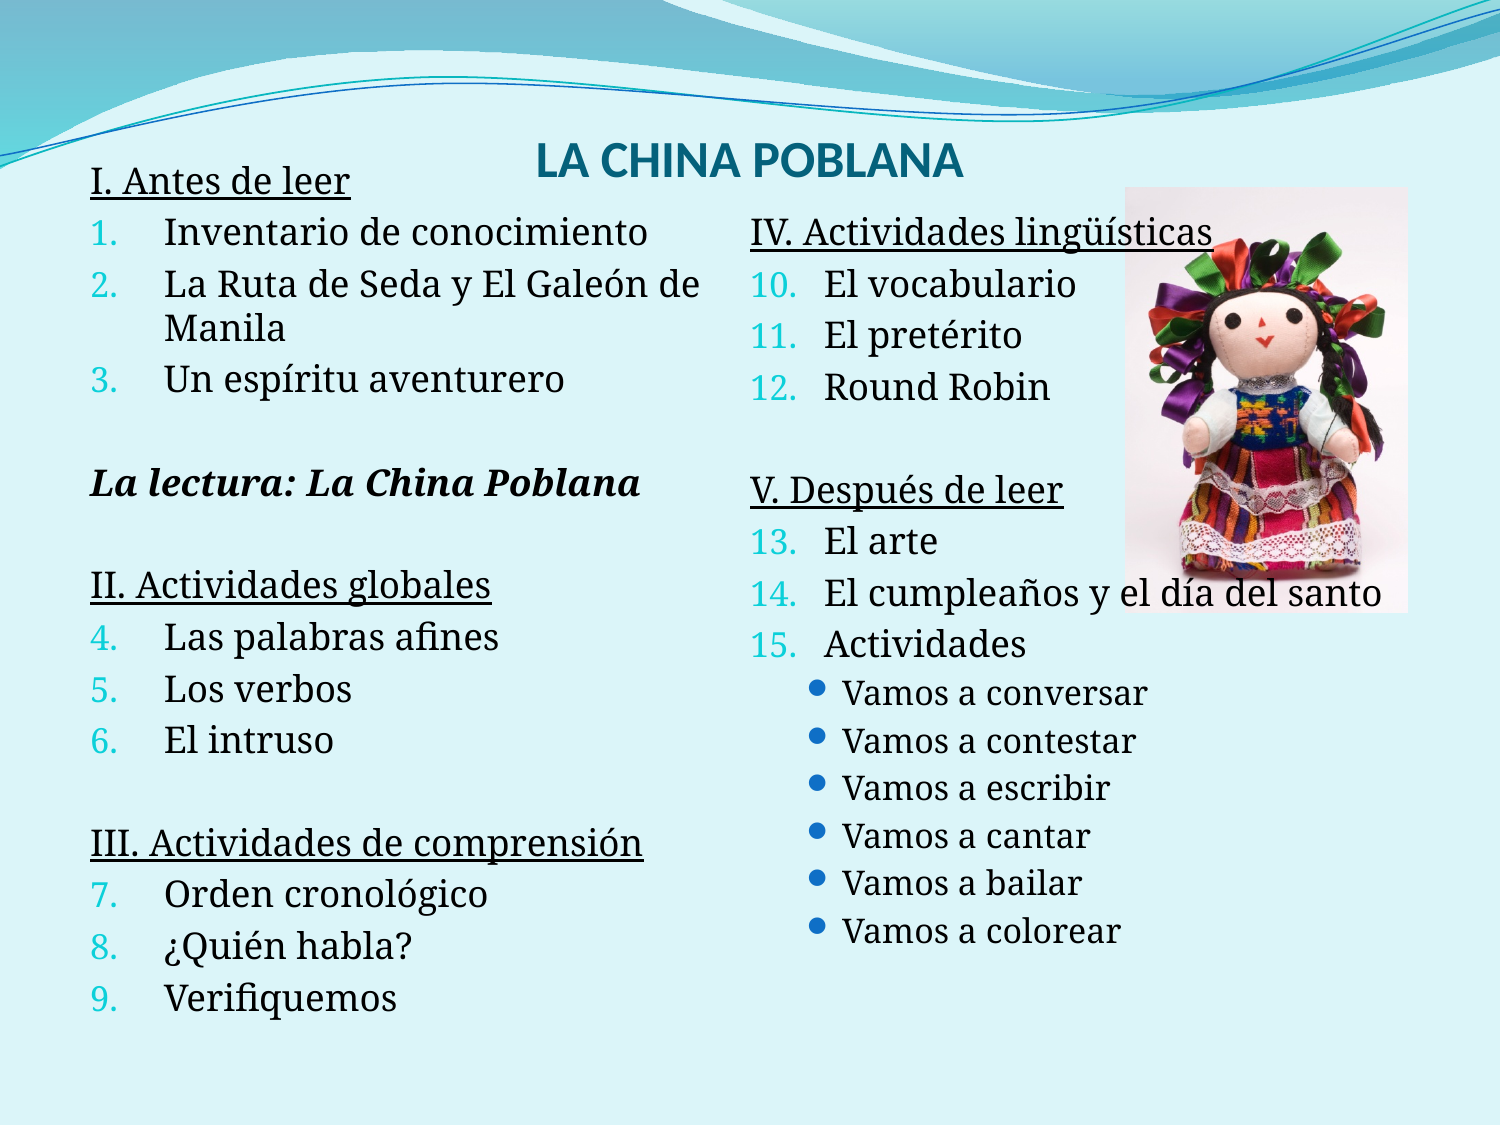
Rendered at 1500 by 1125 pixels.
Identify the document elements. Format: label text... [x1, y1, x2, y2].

list I. Antes de leer Inventario de conocimiento La Ruta de Seda y El Galeón de Manila Un espíritu aventurero La lectura: La China Poblana II. Actividades globales Las palabras afines Los verbos El intruso III. Actividades de comprensión Orden cronológico ¿Quién habla? Verifiquemos IV. Actividades lingüísticas El vocabulario El pretérito Round Robin V. Después de leer El arte El cumpleaños y el día del santo Actividades Vamos a conversar Vamos a contestar Vamos a escribir Vamos a cantar Vamos a bailar Vamos a colorear [74, 149, 1426, 1038]
picture [1124, 187, 1408, 613]
title LA CHINA POBLANA [74, 115, 1426, 149]
